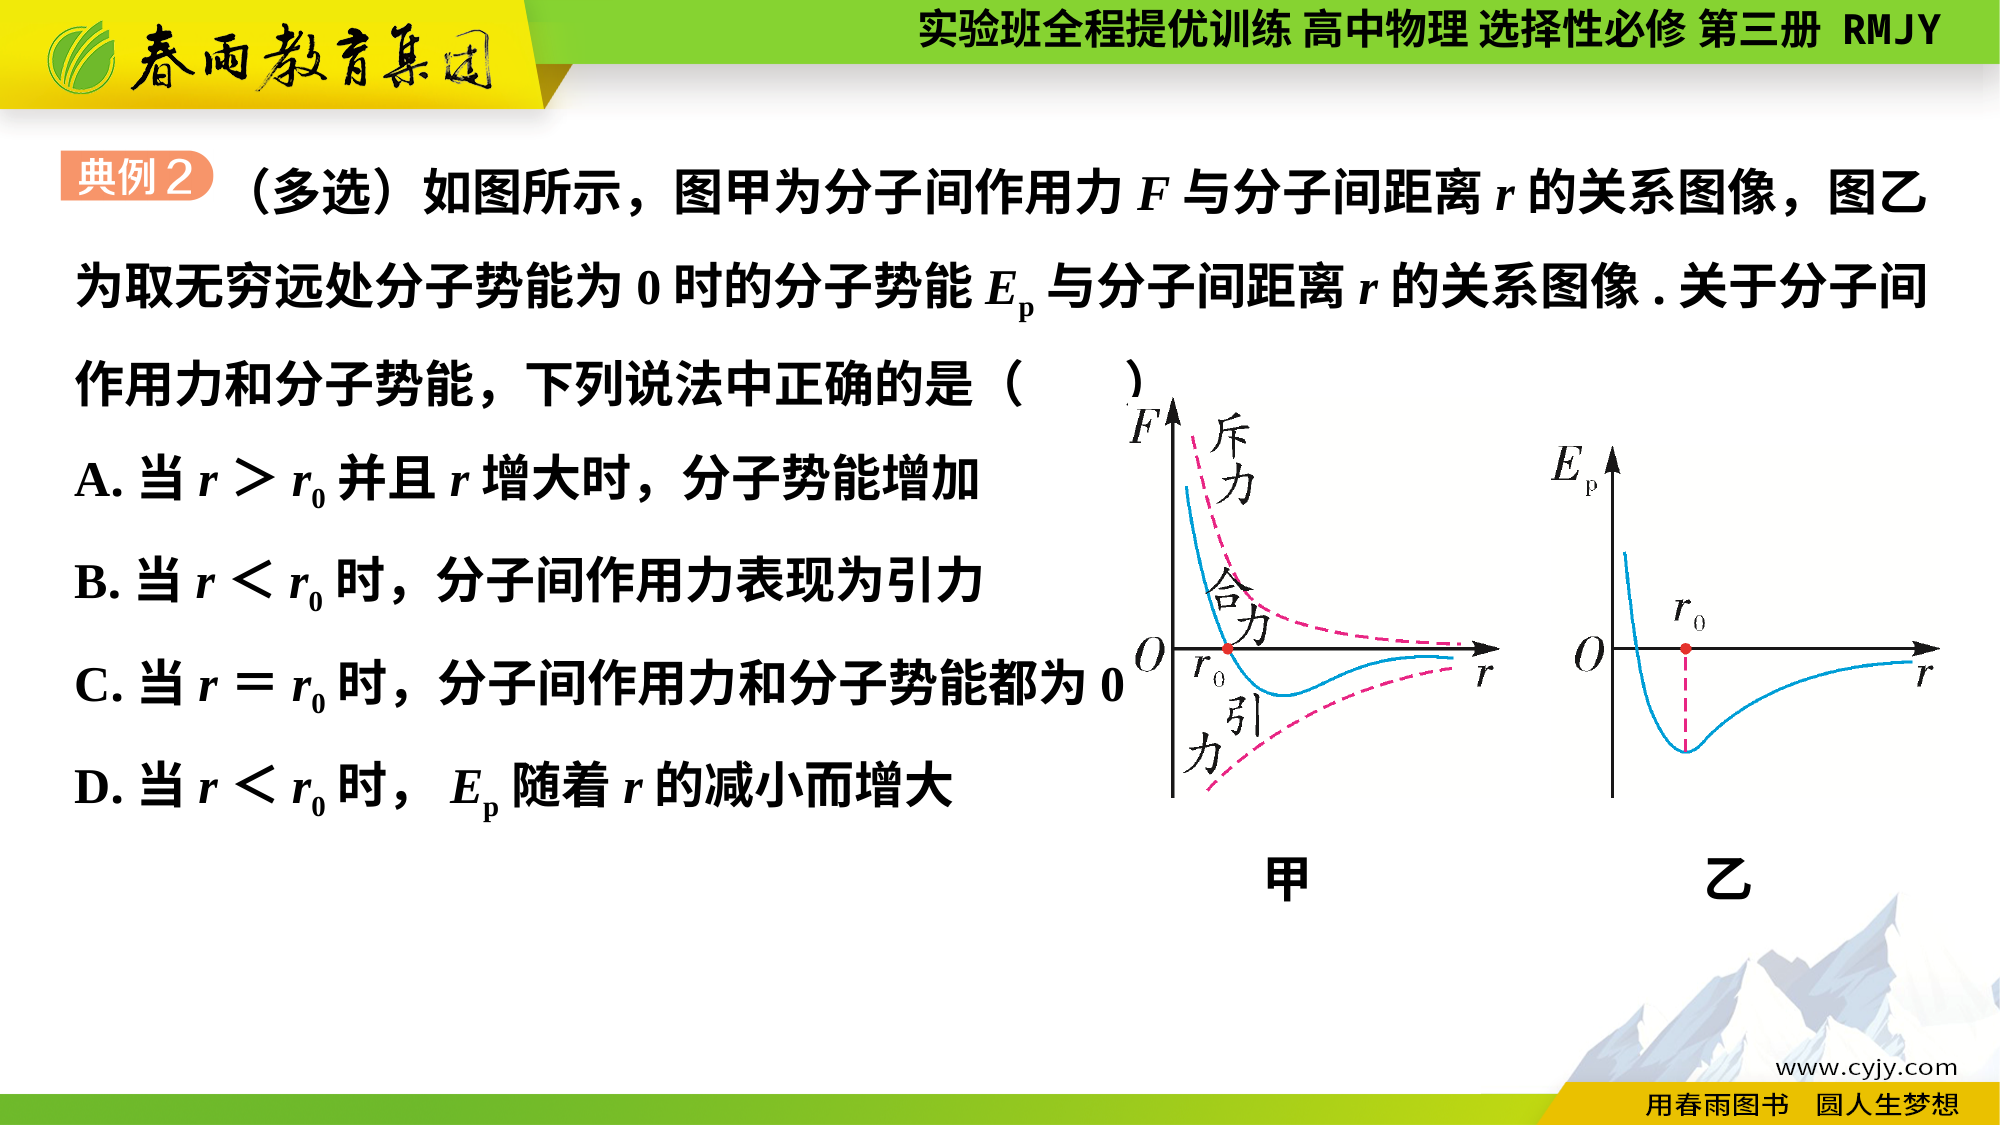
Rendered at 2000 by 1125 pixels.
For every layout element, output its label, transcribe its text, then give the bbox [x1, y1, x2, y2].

list （多选）如图所示，图甲为分子间作用力F与分子间距离r的关系图像，图乙为取无穷远处分子势能为0时的分子势能Ep与分子间距离r的关系图像.关于分子间作用力和分子势能，下列说法中正确的是（ ） A.当r＞r0并且r增大时，分子势能增加 B.当r＜r0时，分子间作用力表现为引力 C.当r＝r0时，分子间作用力和分子势能都为0 D.当r＜r0时，Ep随着r的减小而增大 [59, 122, 1944, 763]
picture [0, 0, 2000, 1125]
text_box 甲 乙 [1247, 810, 1874, 916]
